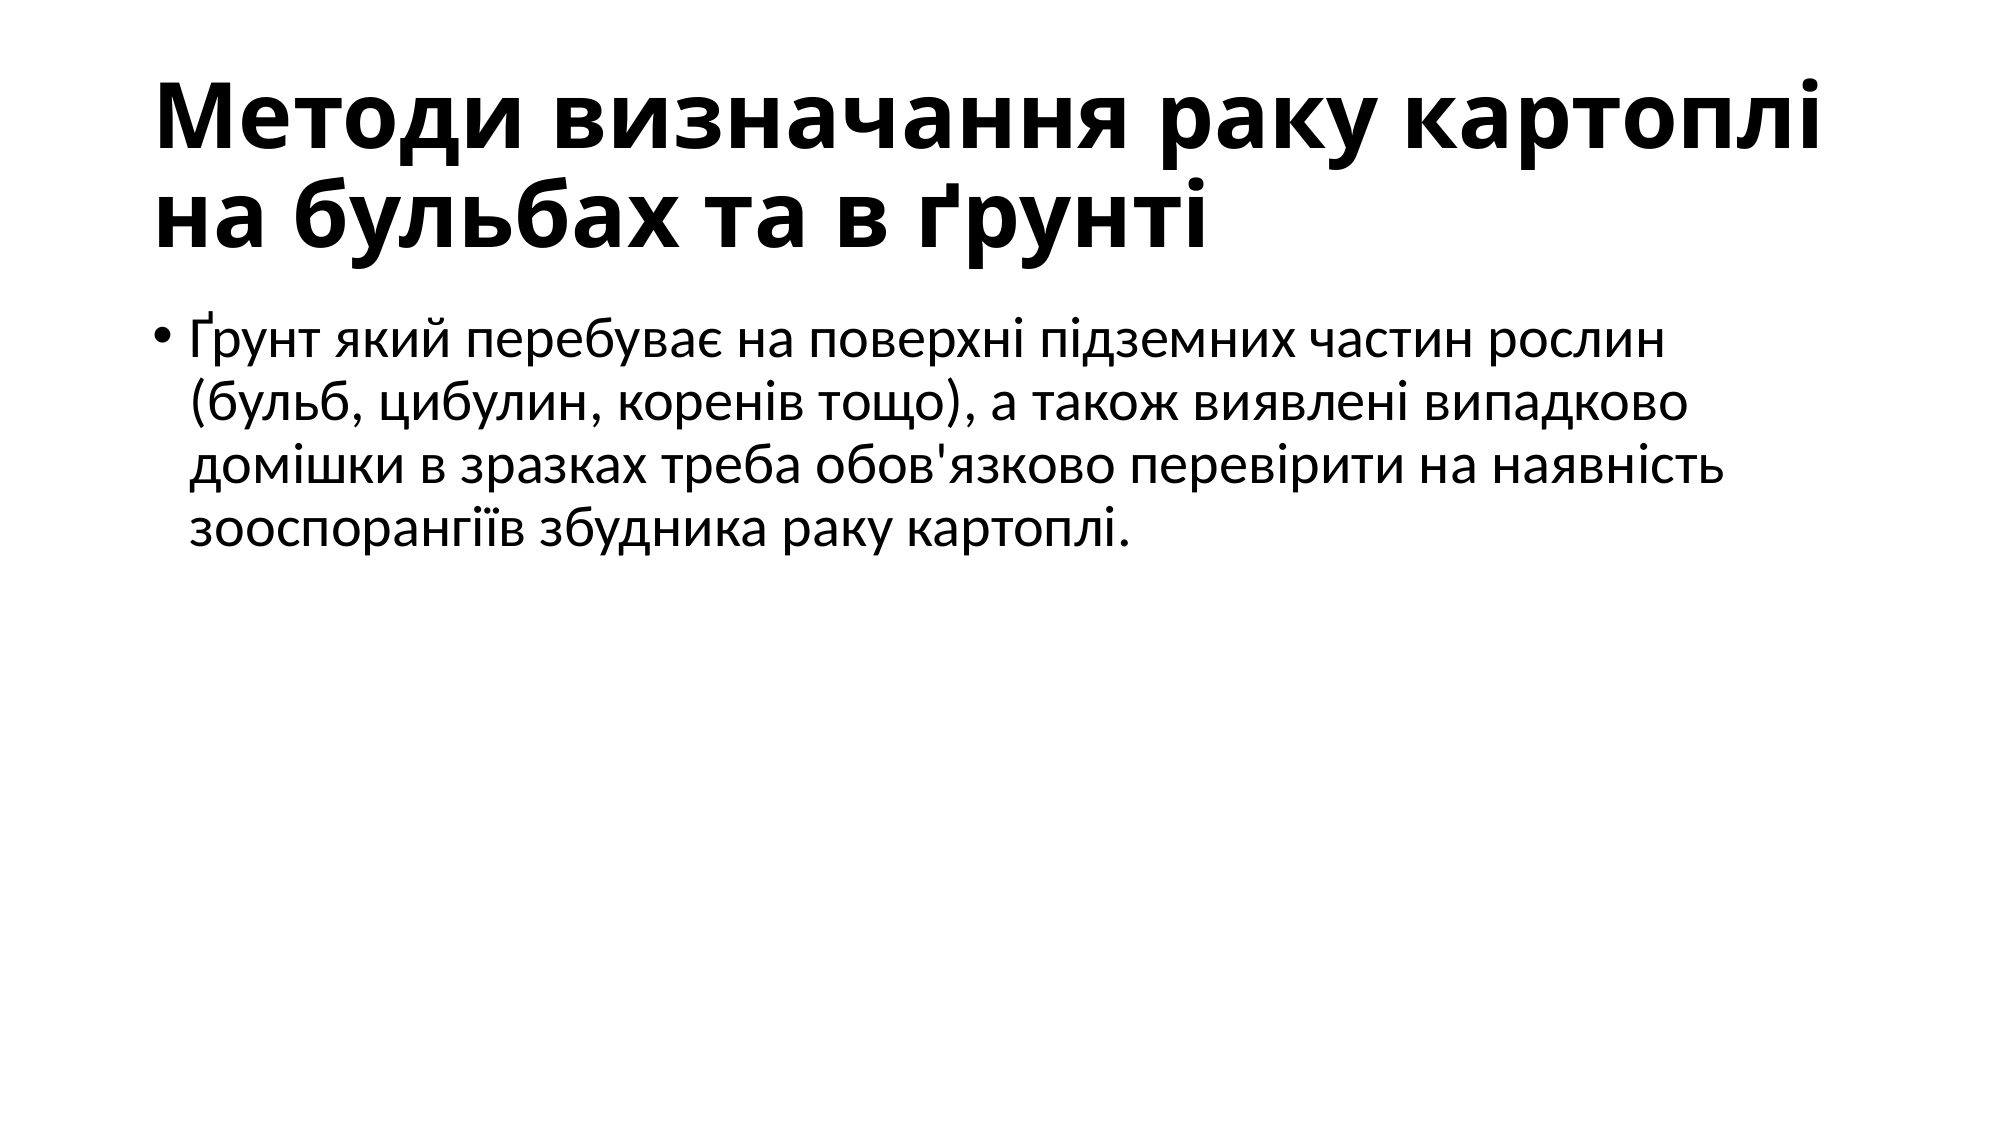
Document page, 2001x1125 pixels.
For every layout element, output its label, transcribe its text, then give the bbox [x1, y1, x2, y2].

title Методи визначання раку картоплі на бульбах та в ґрунті [137, 59, 1863, 278]
list Ґрунт який перебуває на поверхні підземних частин рослин (бульб, цибулин, коренів тощо), а також виявлені випадково домішки в зразках треба обов'язково перевірити на наявність зооспорангіїв збудника раку картоплі. [137, 299, 1863, 1014]
